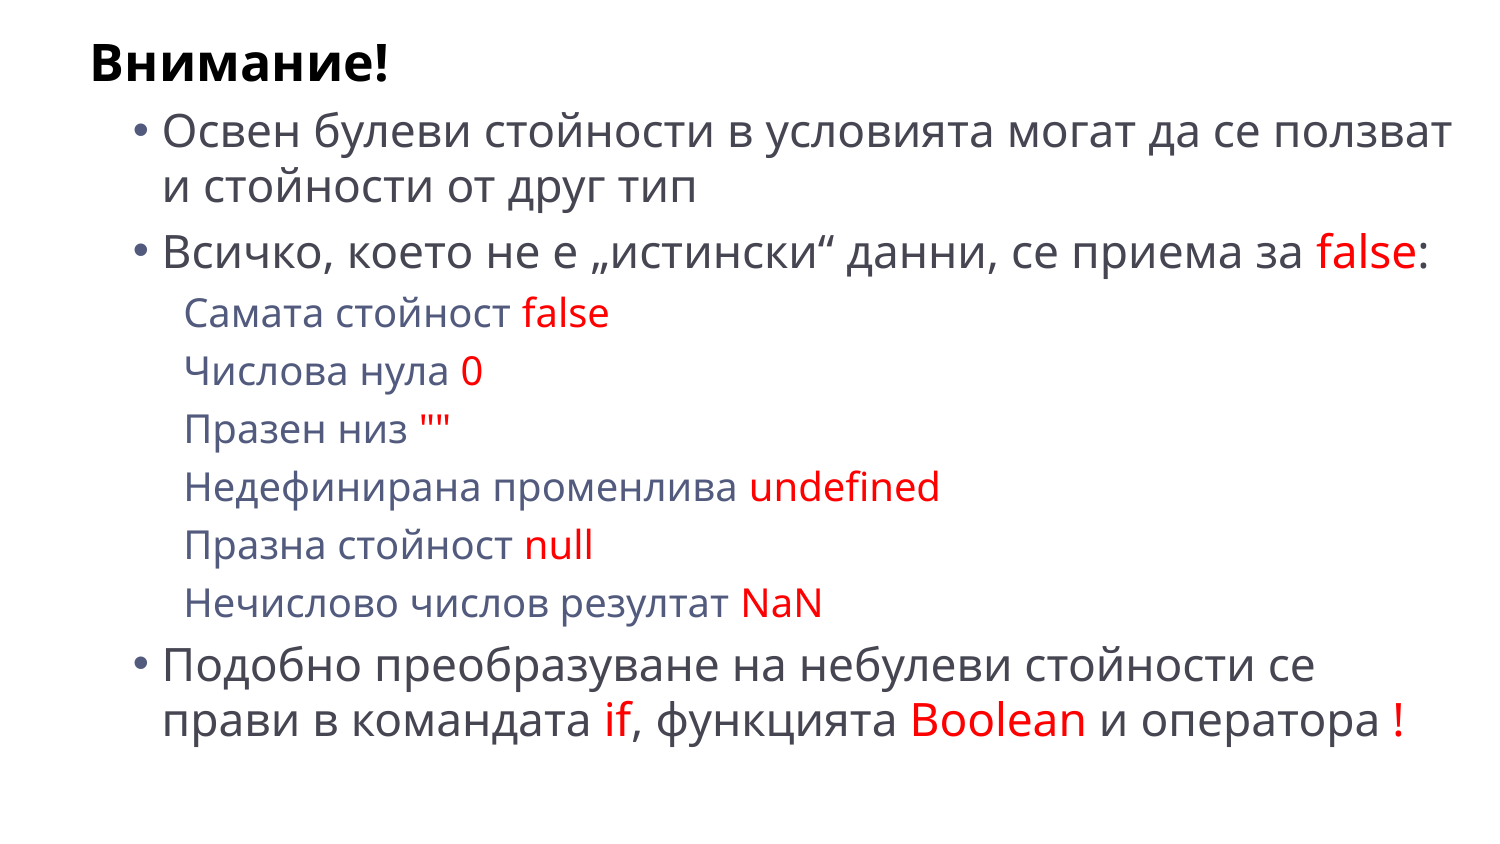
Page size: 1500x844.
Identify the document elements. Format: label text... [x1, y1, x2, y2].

list Внимание! Освен булеви стойности в условията могат да се ползват и стойности от друг тип Всичко, което не е „истински“ данни, се приема за false: Самата стойност false Числова нула 0 Празен низ "" Недефинирана променлива undefined Празна стойност null Нечислово числов резултат NaN Подобно преобразуване на небулеви стойности се прави в командата if, функцията Boolean и оператора ! [75, 21, 1475, 835]
